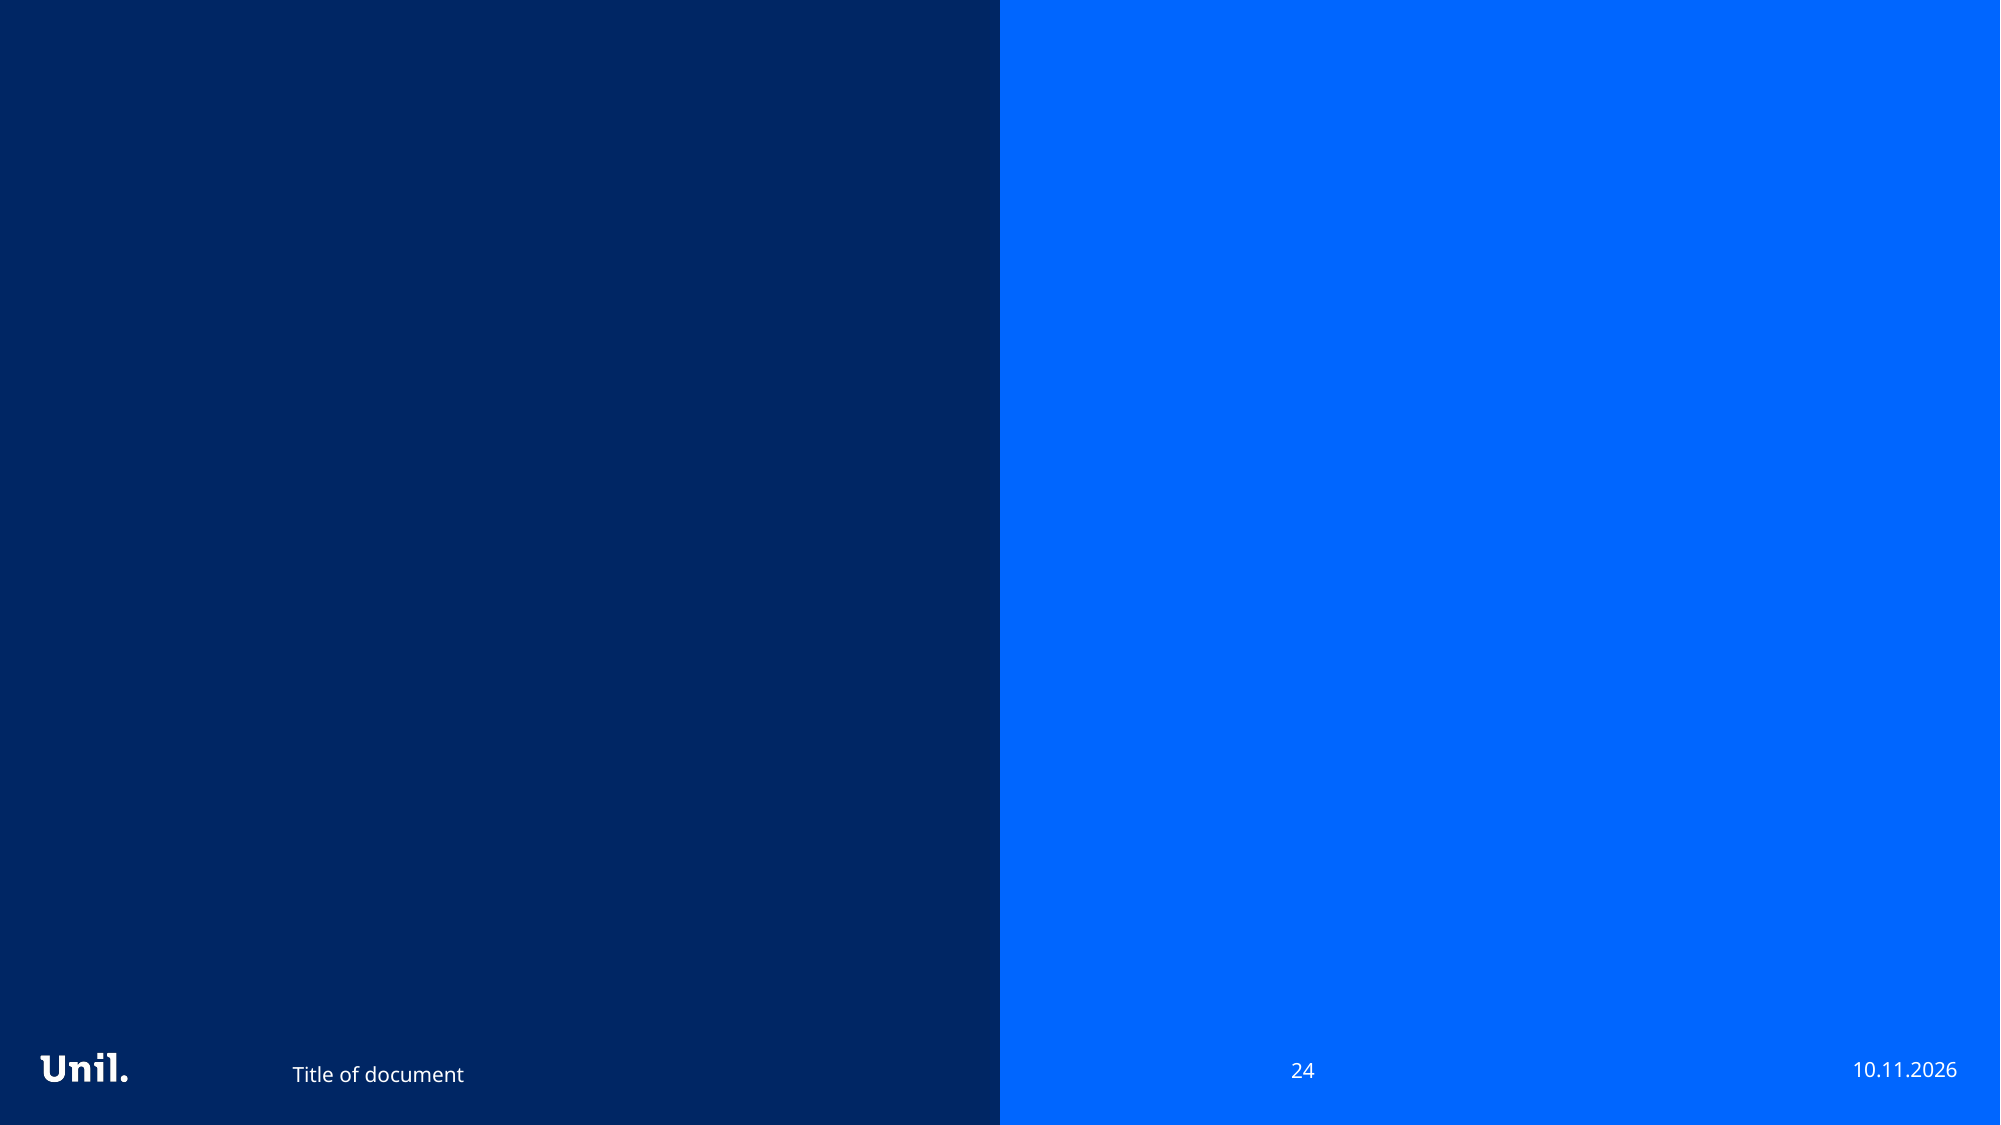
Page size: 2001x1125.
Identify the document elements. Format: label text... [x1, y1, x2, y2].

footer Title of document [292, 1011, 1048, 1087]
picture [27, 1042, 141, 1095]
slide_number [1789, 1026, 1958, 1086]
slide_number 24 [1250, 1037, 1355, 1086]
